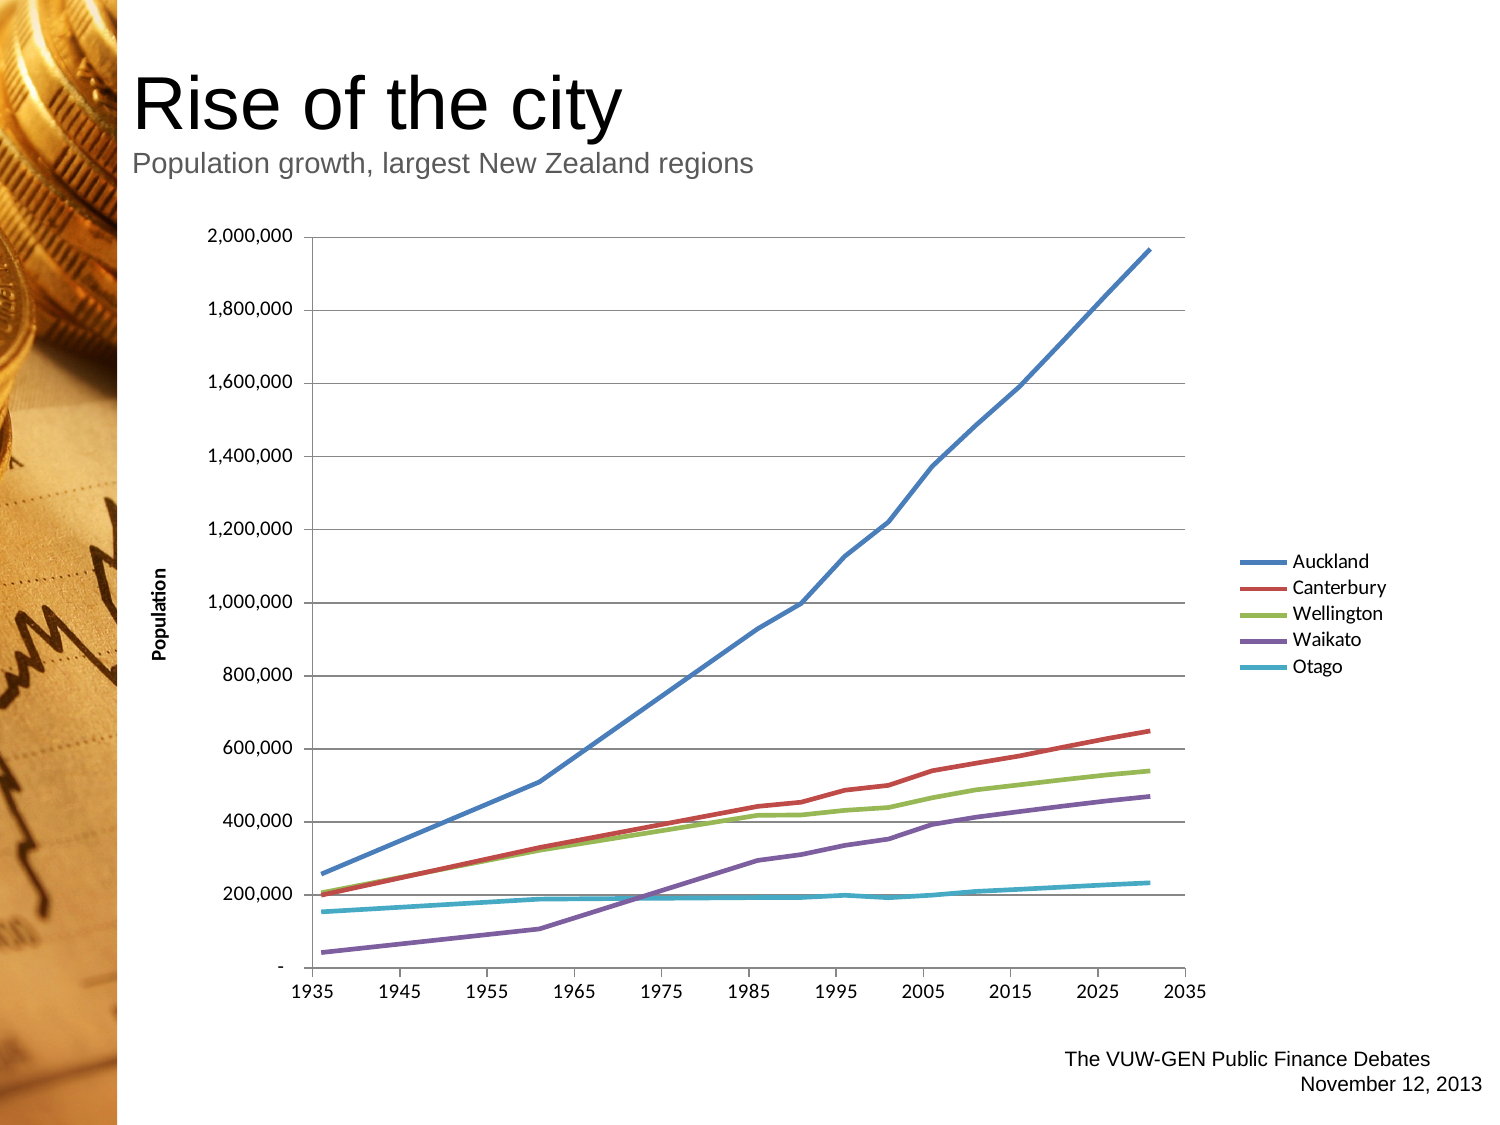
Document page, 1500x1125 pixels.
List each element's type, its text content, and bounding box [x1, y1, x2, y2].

text_box The VUW-GEN Public Finance Debates November 12, 2013 [667, 1034, 1498, 1106]
chart [116, 210, 1407, 1020]
picture [0, 0, 118, 1125]
title Rise of the city Population growth, largest New Zealand regions [121, 23, 1468, 211]
